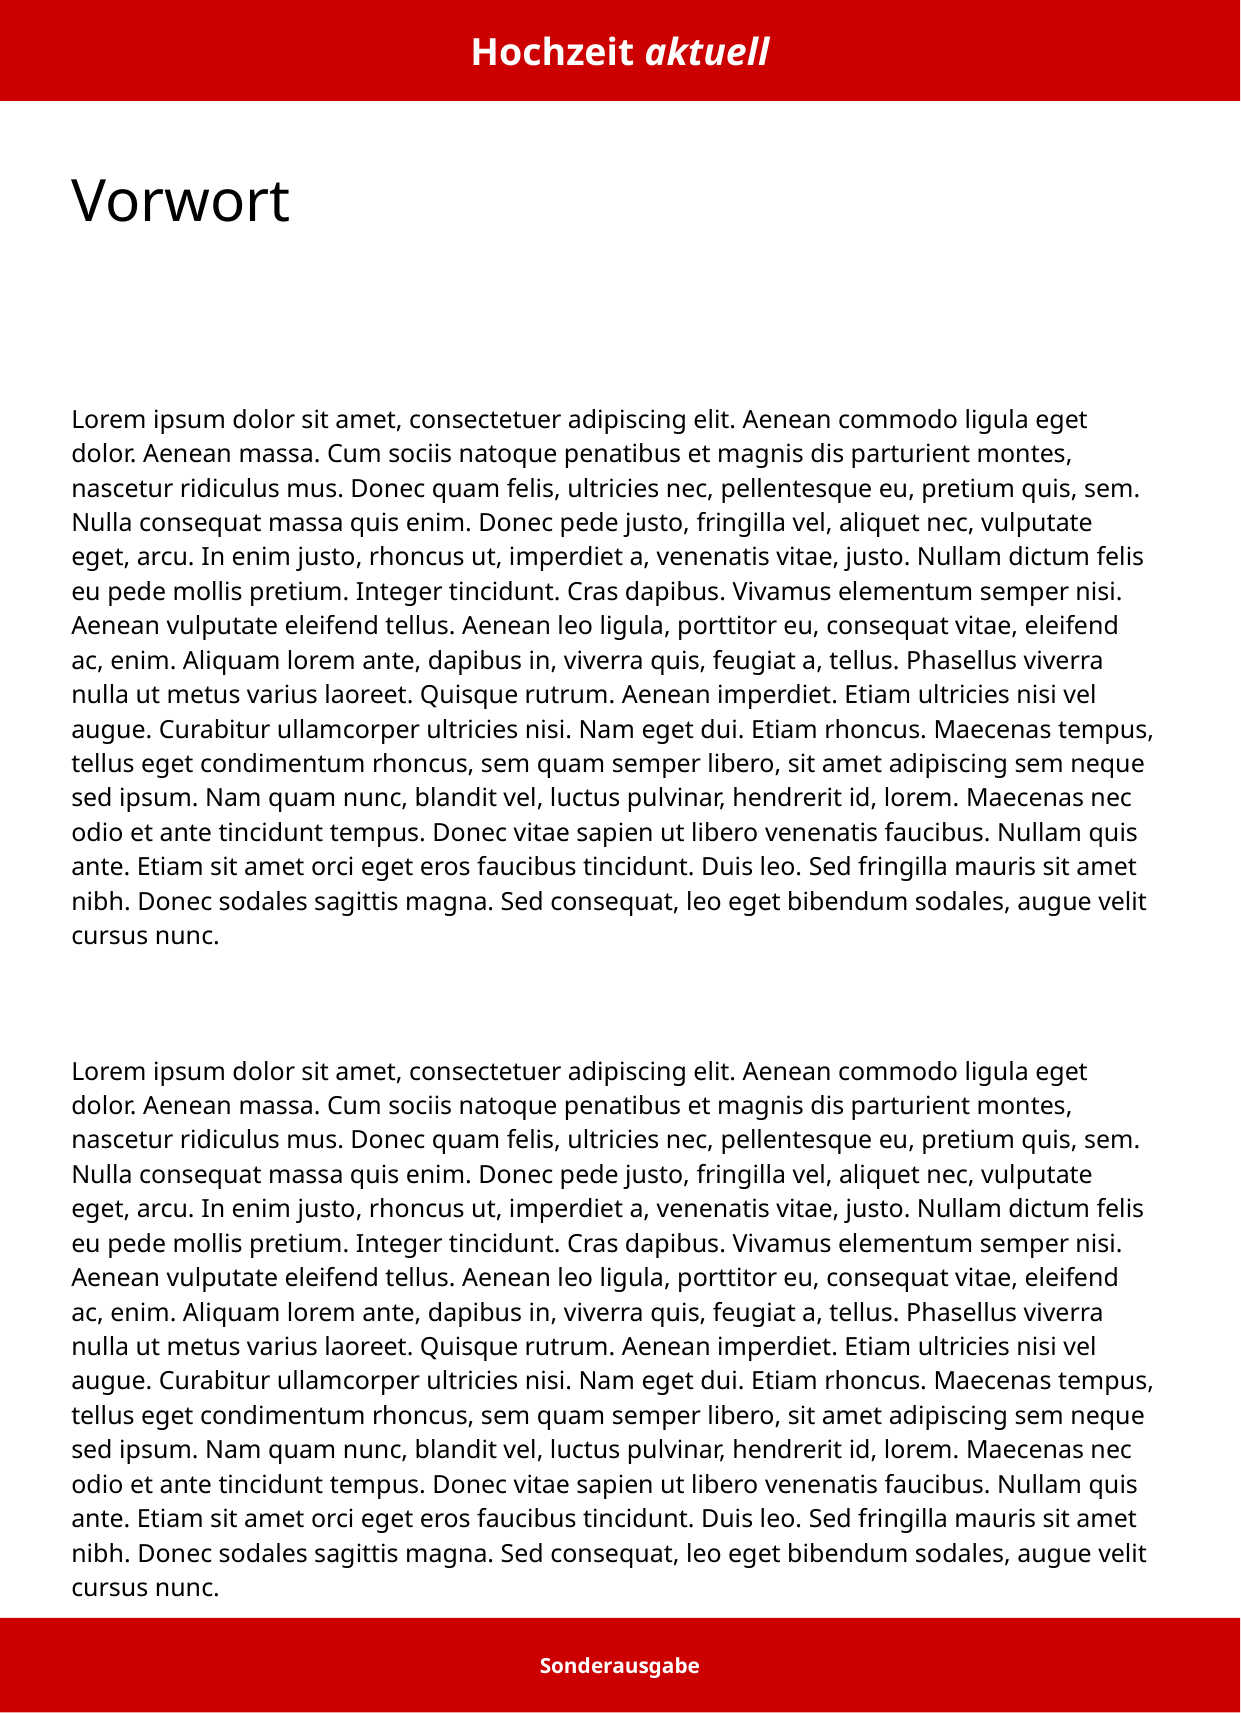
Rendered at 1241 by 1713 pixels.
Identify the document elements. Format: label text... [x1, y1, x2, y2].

text_box Sonderausgabe [0, 1617, 1241, 1713]
list Lorem ipsum dolor sit amet, consectetuer adipiscing elit. Aenean commodo ligula eget dolor. Aenean massa. Cum sociis natoque penatibus et magnis dis parturient montes, nascetur ridiculus mus. Donec quam felis, ultricies nec, pellentesque eu, pretium quis, sem. Nulla consequat massa quis enim. Donec pede justo, fringilla vel, aliquet nec, vulputate eget, arcu. In enim justo, rhoncus ut, imperdiet a, venenatis vitae, justo. Nullam dictum felis eu pede mollis pretium. Integer tincidunt. Cras dapibus. Vivamus elementum semper nisi. Aenean vulputate eleifend tellus. Aenean leo ligula, porttitor eu, consequat vitae, eleifend ac, enim. Aliquam lorem ante, dapibus in, viverra quis, feugiat a, tellus. Phasellus viverra nulla ut metus varius laoreet. Quisque rutrum. Aenean imperdiet. Etiam ultricies nisi vel augue. Curabitur ullamcorper ultricies nisi. Nam eget dui. Etiam rhoncus. Maecenas tempus, tellus eget condimentum rhoncus, sem quam semper libero, sit amet adipiscing sem neque sed ipsum. Nam quam nunc, blandit vel, luctus pulvinar, hendrerit id, lorem. Maecenas nec odio et ante tincidunt tempus. Donec vitae sapien ut libero venenatis faucibus. Nullam quis ante. Etiam sit amet orci eget eros faucibus tincidunt. Duis leo. Sed fringilla mauris sit amet nibh. Donec sodales sagittis magna. Sed consequat, leo eget bibendum sodales, augue velit cursus nunc. Lorem ipsum dolor sit amet, consectetuer adipiscing elit. Aenean commodo ligula eget dolor. Aenean massa. Cum sociis natoque penatibus et magnis dis parturient montes, nascetur ridiculus mus. Donec quam felis, ultricies nec, pellentesque eu, pretium quis, sem. Nulla consequat massa quis enim. Donec pede justo, fringilla vel, aliquet nec, vulputate eget, arcu. In enim justo, rhoncus ut, imperdiet a, venenatis vitae, justo. Nullam dictum felis eu pede mollis pretium. Integer tincidunt. Cras dapibus. Vivamus elementum semper nisi. Aenean vulputate eleifend tellus. Aenean leo ligula, porttitor eu, consequat vitae, eleifend ac, enim. Aliquam lorem ante, dapibus in, viverra quis, feugiat a, tellus. Phasellus viverra nulla ut metus varius laoreet. Quisque rutrum. Aenean imperdiet. Etiam ultricies nisi vel augue. Curabitur ullamcorper ultricies nisi. Nam eget dui. Etiam rhoncus. Maecenas tempus, tellus eget condimentum rhoncus, sem quam semper libero, sit amet adipiscing sem neque sed ipsum. Nam quam nunc, blandit vel, luctus pulvinar, hendrerit id, lorem. Maecenas nec odio et ante tincidunt tempus. Donec vitae sapien ut libero venenatis faucibus. Nullam quis ante. Etiam sit amet orci eget eros faucibus tincidunt. Duis leo. Sed fringilla mauris sit amet nibh. Donec sodales sagittis magna. Sed consequat, leo eget bibendum sodales, augue velit cursus nunc. [56, 383, 1175, 1522]
text_box Hochzeit aktuell [0, 0, 1241, 101]
title Vorwort [56, 148, 1198, 339]
